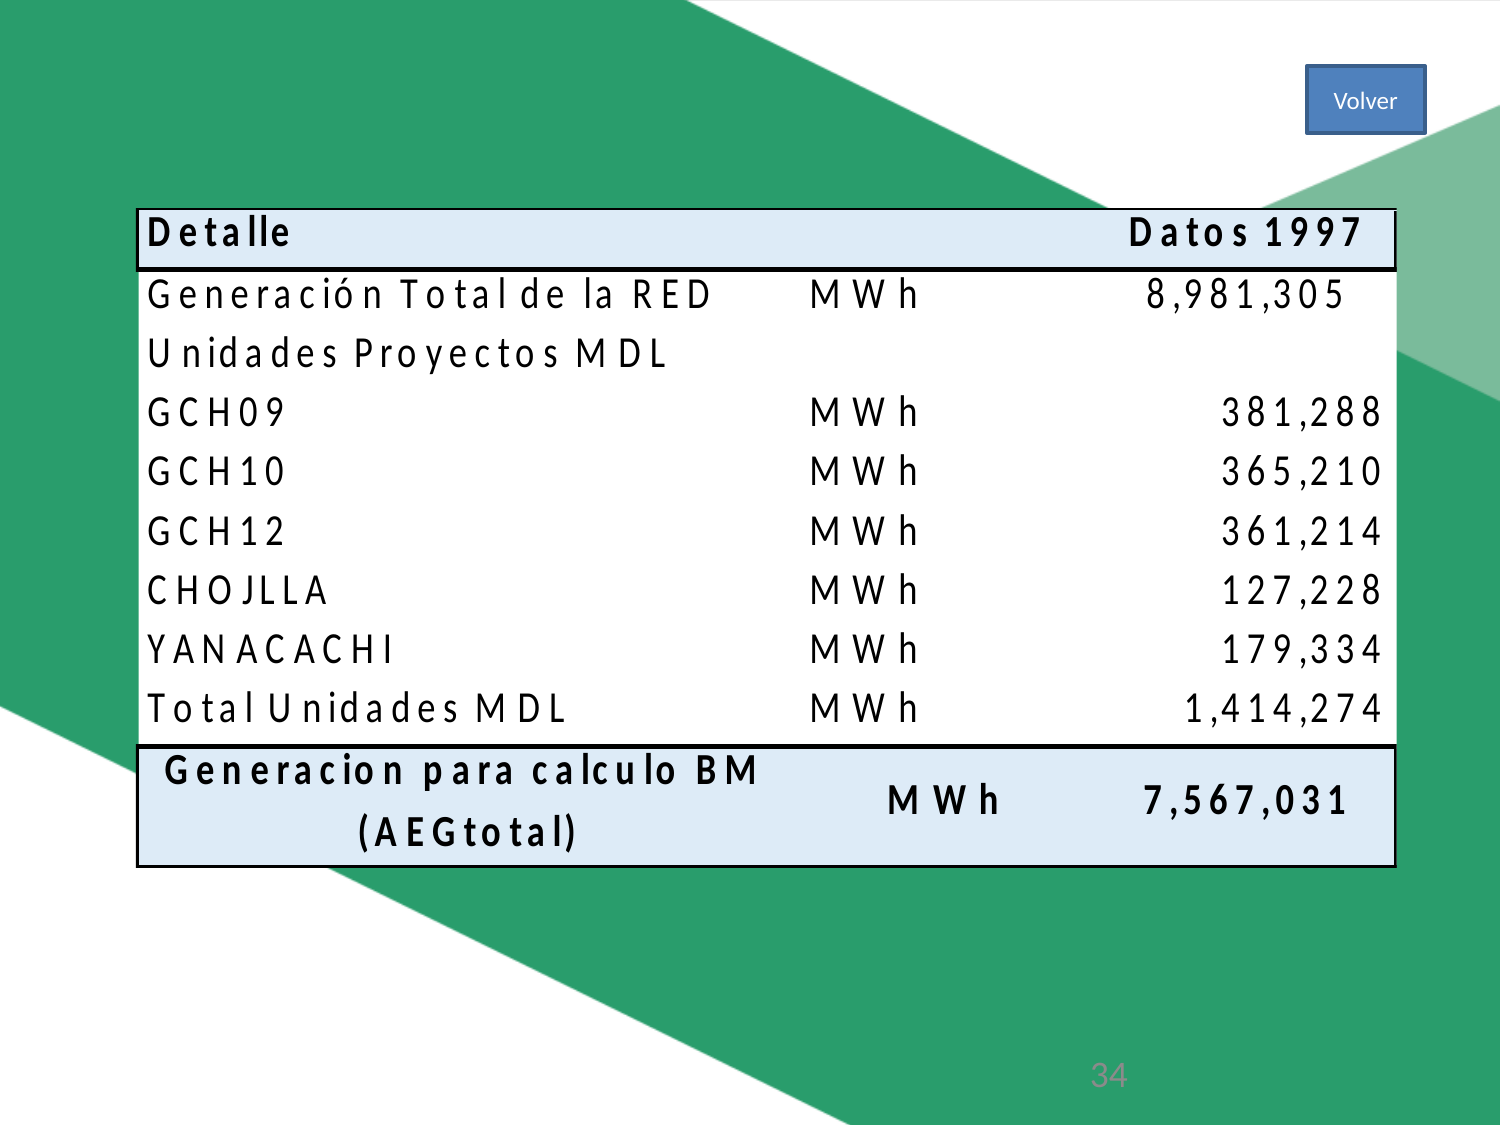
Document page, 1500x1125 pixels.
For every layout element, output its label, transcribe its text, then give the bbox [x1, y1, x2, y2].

picture [0, 0, 1500, 1125]
text_box Volver [1305, 64, 1427, 135]
slide_number 34 [1074, 1042, 1425, 1103]
